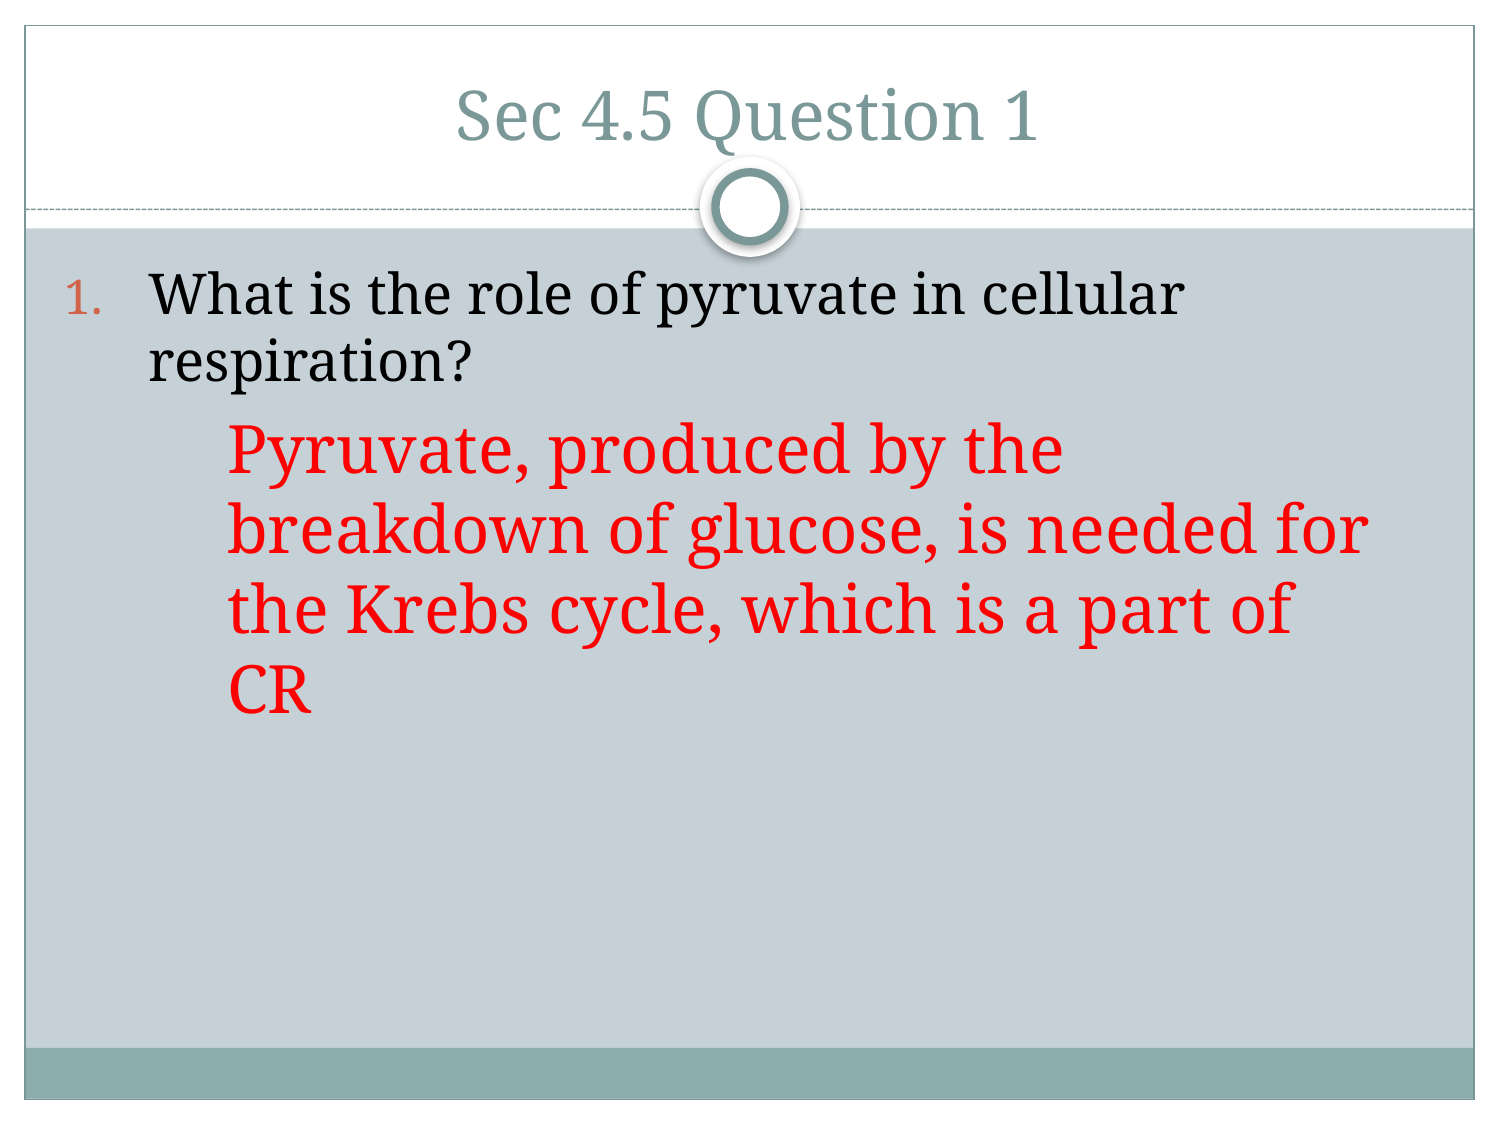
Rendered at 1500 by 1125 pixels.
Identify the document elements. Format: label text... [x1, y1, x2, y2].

list What is the role of pyruvate in cellular respiration? [49, 250, 1445, 1001]
title Sec 4.5 Question 1 [49, 37, 1450, 162]
text_box Pyruvate, produced by the breakdown of glucose, is needed for the Krebs cycle, which is a part of CR [212, 399, 1400, 735]
